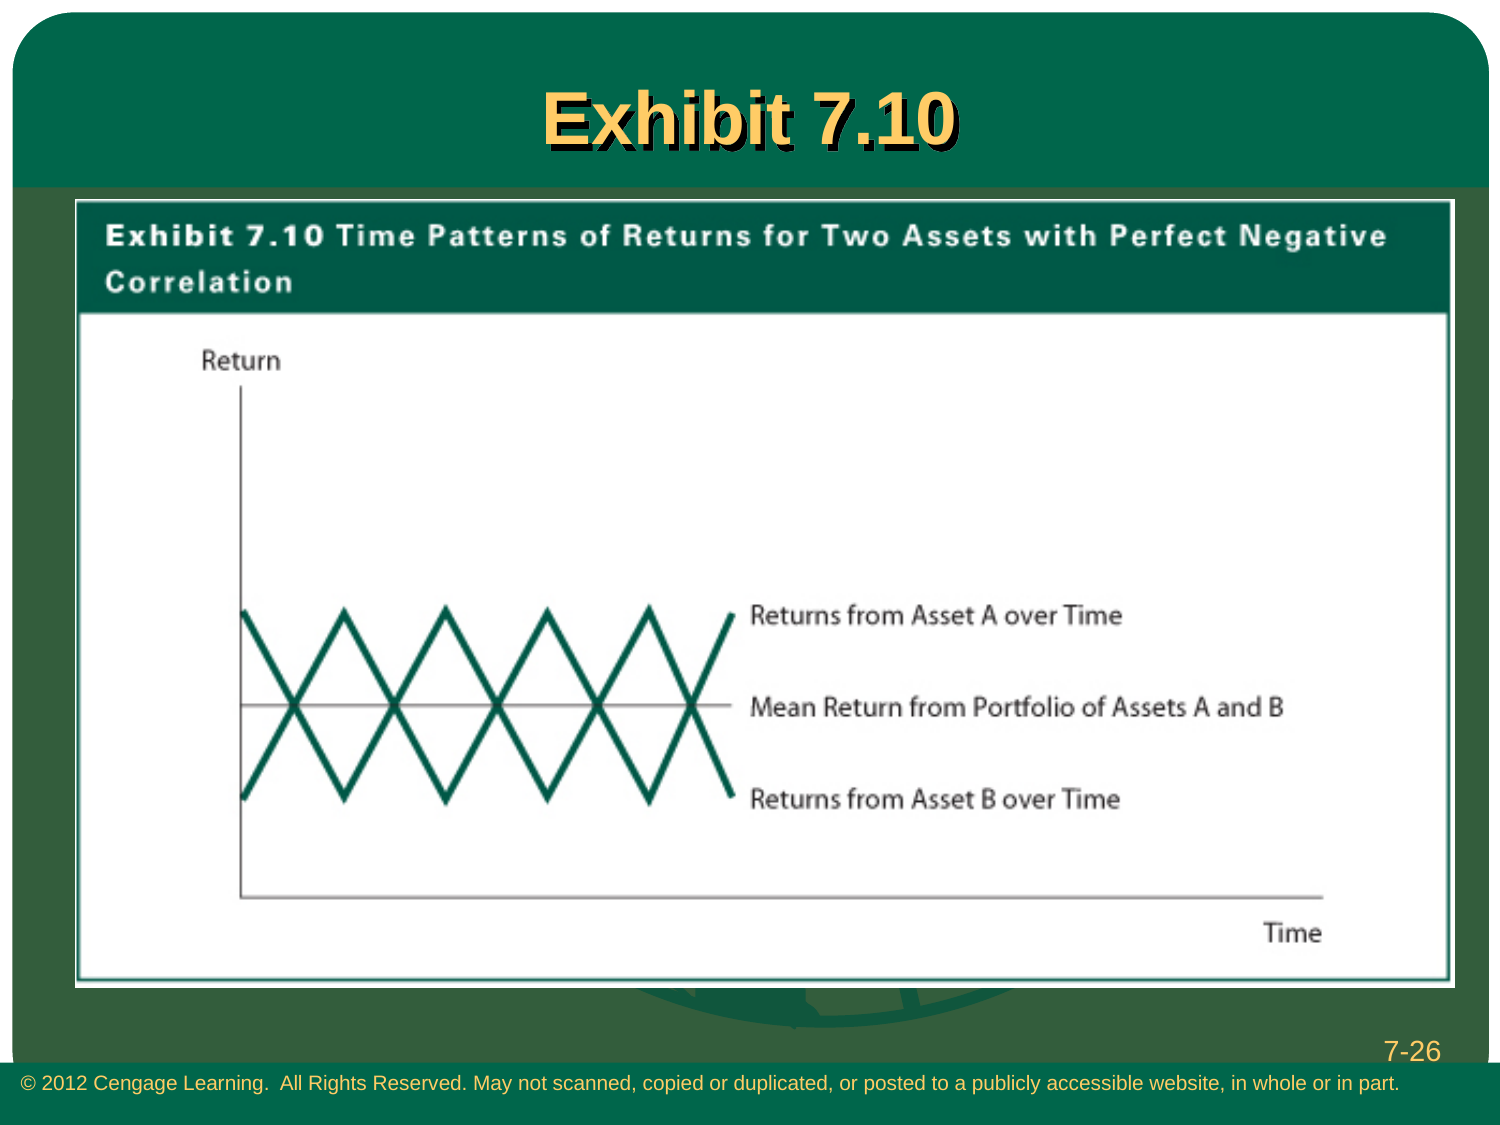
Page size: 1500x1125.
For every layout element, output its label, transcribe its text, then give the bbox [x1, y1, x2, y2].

slide_number 7-26 [1325, 1025, 1500, 1088]
footer © 2012 Cengage Learning. All Rights Reserved. May not scanned, copied or duplicated, or posted to a publicly accessible website, in whole or in part. [0, 1062, 1500, 1125]
picture [74, 199, 1455, 988]
title Exhibit 7.10 [75, 37, 1425, 193]
